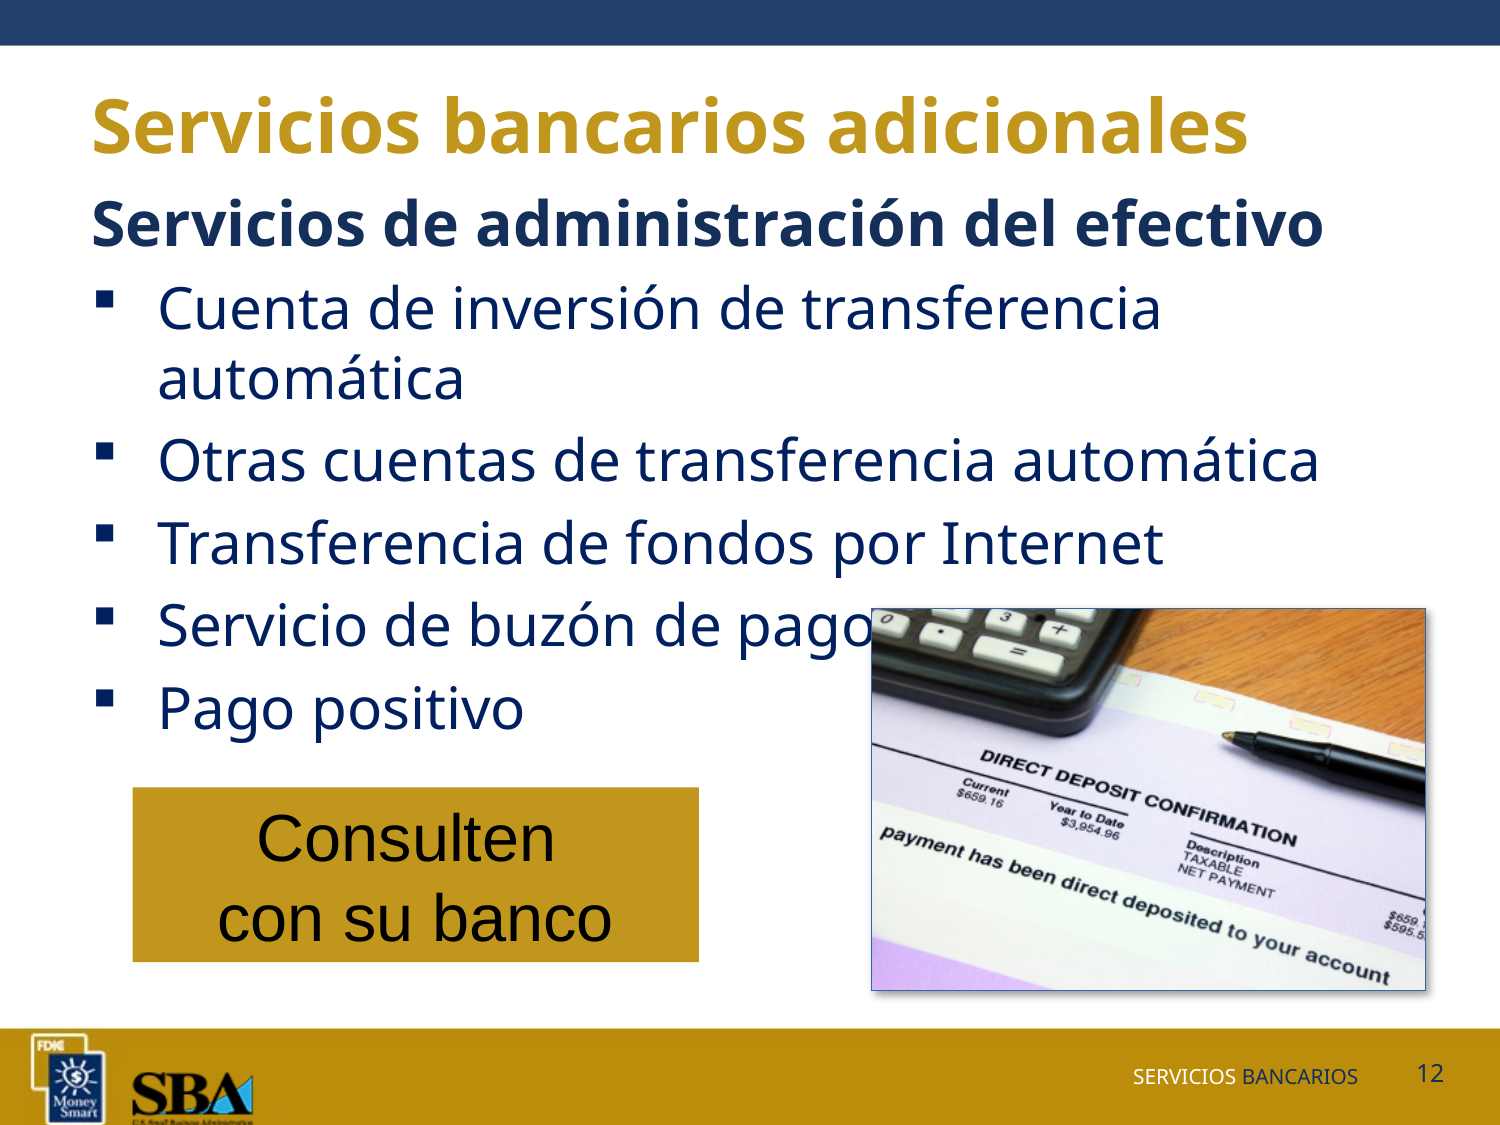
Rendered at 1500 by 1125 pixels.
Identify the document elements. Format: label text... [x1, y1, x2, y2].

text_box Consulten con su banco [132, 787, 699, 963]
list Servicios de administración del efectivo Cuenta de inversión de transferencia automática Otras cuentas de transferencia automática Transferencia de fondos por Internet Servicio de buzón de pago Pago positivo [91, 183, 1442, 1047]
title Servicios bancarios adicionales [91, 78, 1442, 179]
picture [0, 0, 1500, 1125]
